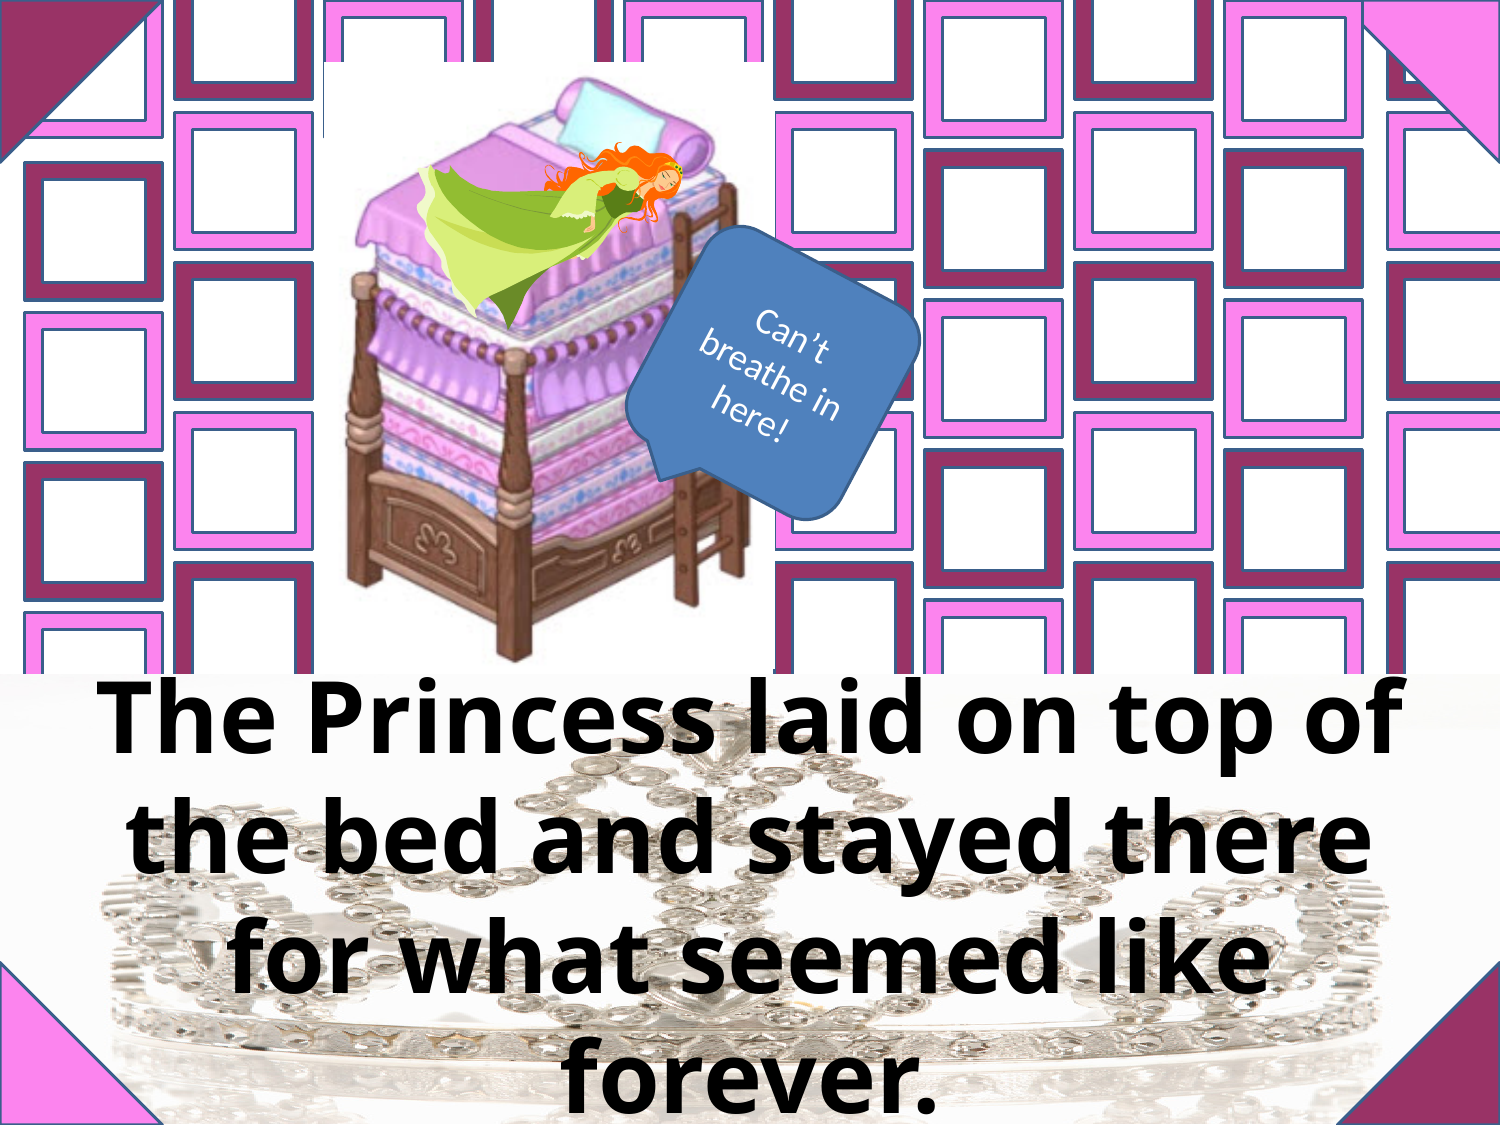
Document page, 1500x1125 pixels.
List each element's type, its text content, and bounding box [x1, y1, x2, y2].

text_box [923, 0, 1064, 139]
text_box [1386, 411, 1500, 551]
text_box [1223, 298, 1364, 439]
text_box [623, 0, 764, 54]
text_box [923, 448, 1064, 589]
text_box [1223, 598, 1364, 667]
text_box [786, 411, 914, 551]
text_box [773, 0, 914, 101]
text_box [821, 261, 914, 315]
picture [0, 674, 1500, 1124]
text_box [923, 298, 1064, 439]
text_box [1386, 561, 1500, 667]
text_box [173, 411, 314, 551]
text_box [323, 0, 464, 54]
text_box [23, 161, 164, 302]
text_box [786, 561, 914, 667]
text_box [0, 0, 164, 164]
text_box [786, 111, 914, 251]
text_box [1073, 261, 1214, 401]
text_box [173, 561, 314, 667]
text_box [1223, 0, 1364, 139]
text_box [23, 311, 164, 452]
text_box [594, 0, 614, 54]
text_box [1364, 0, 1500, 164]
text_box Can’t breathe in here! [786, 243, 922, 522]
text_box [173, 111, 314, 251]
picture [324, 62, 776, 670]
text_box [923, 148, 1064, 289]
text_box [1386, 52, 1435, 101]
text_box [1073, 561, 1214, 667]
text_box [1223, 148, 1364, 289]
text_box [473, 0, 494, 54]
text_box [1223, 448, 1364, 589]
text_box [1073, 0, 1214, 101]
text_box [27, 2, 164, 139]
text_box [923, 598, 1064, 667]
text_box [23, 461, 164, 602]
text_box [1073, 111, 1214, 251]
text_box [454, 66, 643, 330]
text_box [23, 611, 164, 667]
text_box [173, 261, 314, 401]
text_box [1386, 111, 1500, 251]
text_box [1386, 261, 1500, 401]
text_box [895, 366, 914, 401]
text_box [1073, 411, 1214, 551]
text_box [173, 0, 314, 101]
